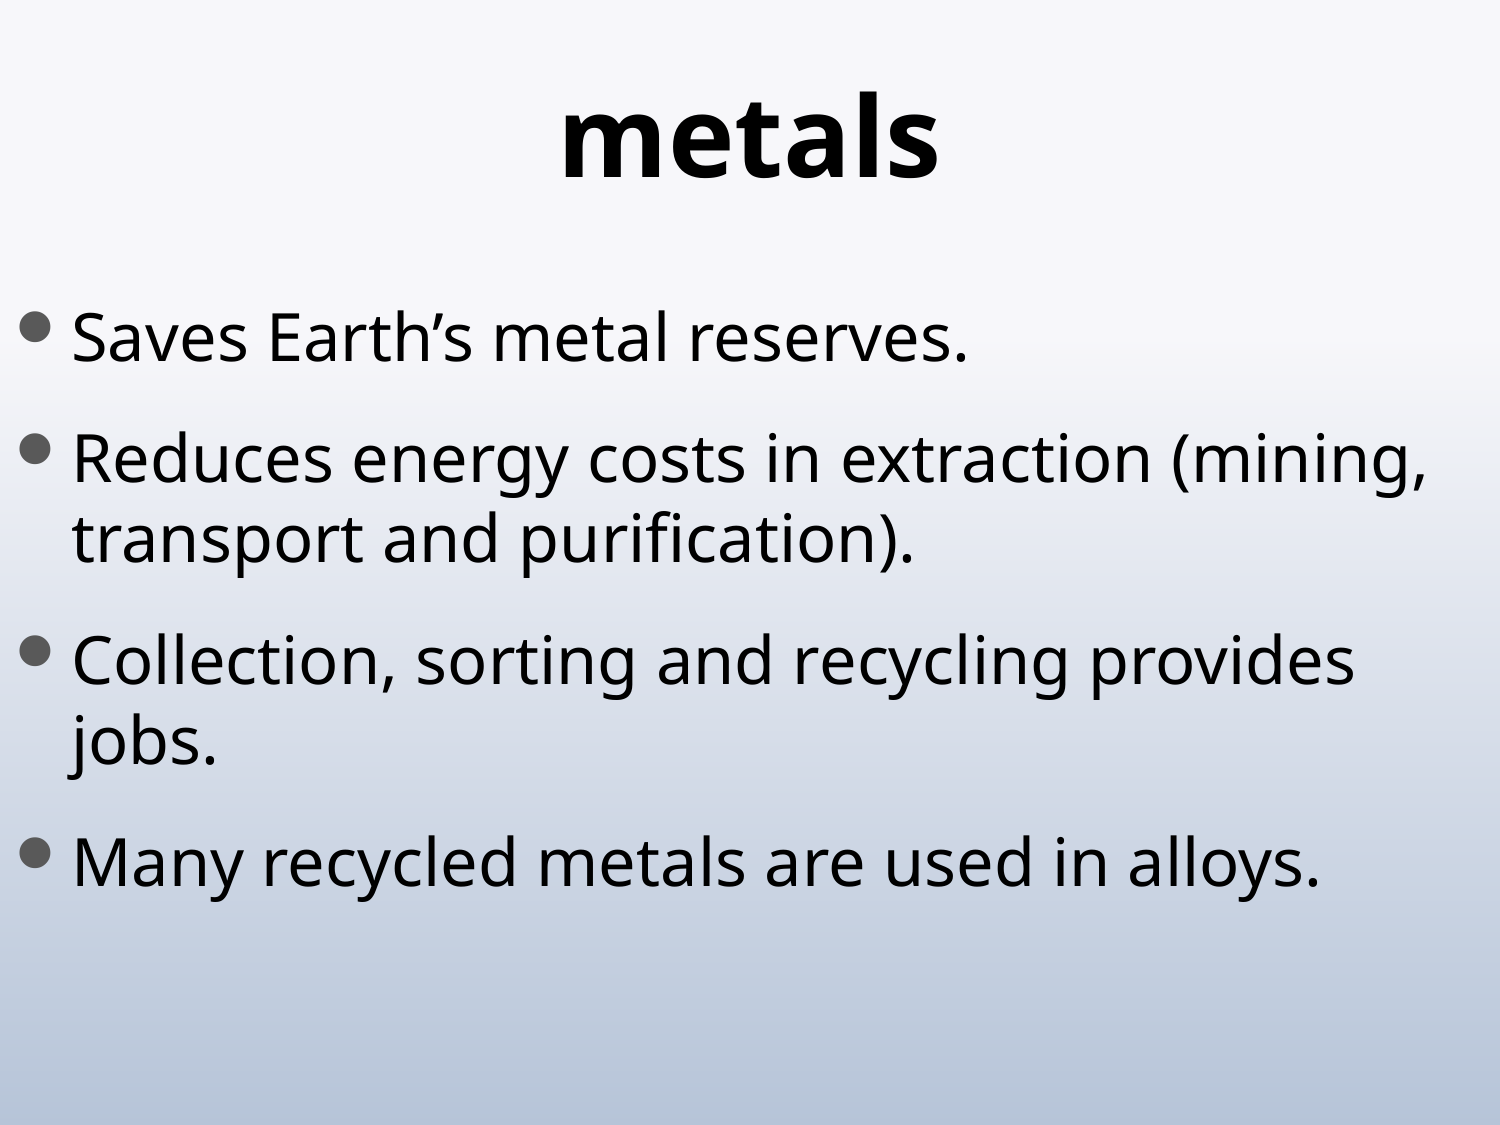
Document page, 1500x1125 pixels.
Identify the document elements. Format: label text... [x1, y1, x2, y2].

list Saves Earth’s metal reserves. Reduces energy costs in extraction (mining, transport and purification). Collection, sorting and recycling provides jobs. Many recycled metals are used in alloys. [0, 286, 1500, 993]
title metals [150, 37, 1350, 245]
